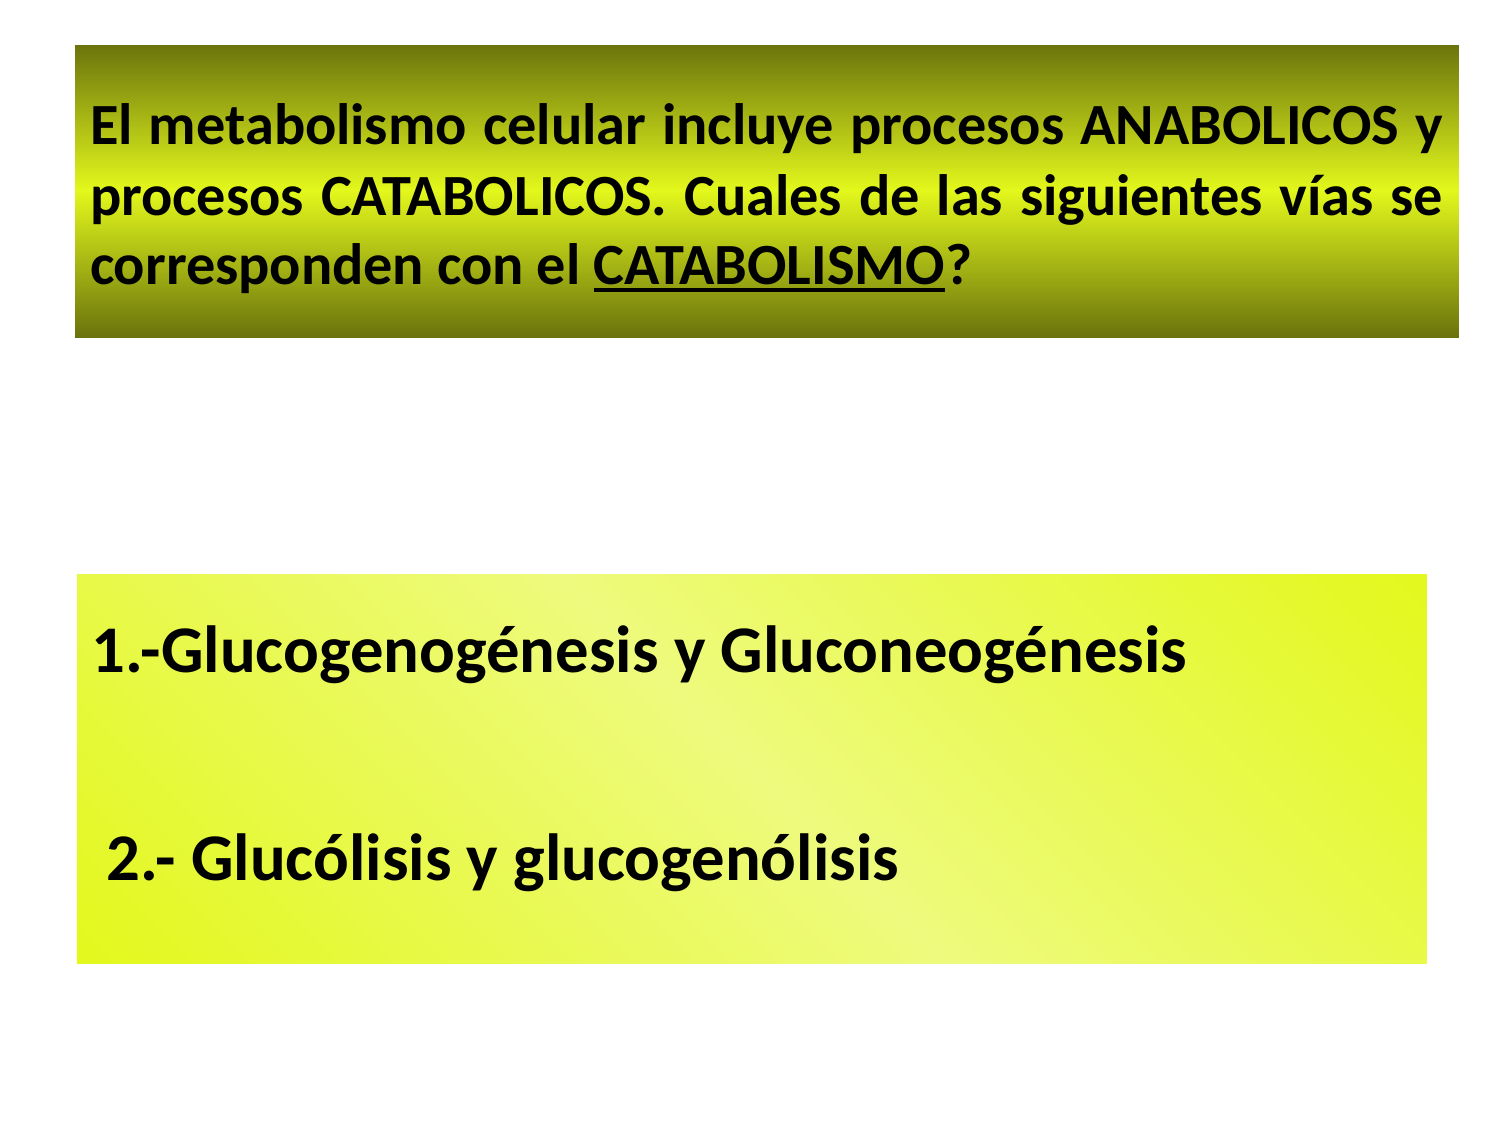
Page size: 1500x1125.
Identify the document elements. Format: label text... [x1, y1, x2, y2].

list 1.-Glucogenogénesis y Gluconeogénesis 2.- Glucólisis y glucogenólisis [76, 574, 1427, 964]
title El metabolismo celular incluye procesos ANABOLICOS y procesos CATABOLICOS. Cuales de las siguientes vías se corresponden con el CATABOLISMO? [75, 45, 1459, 338]
